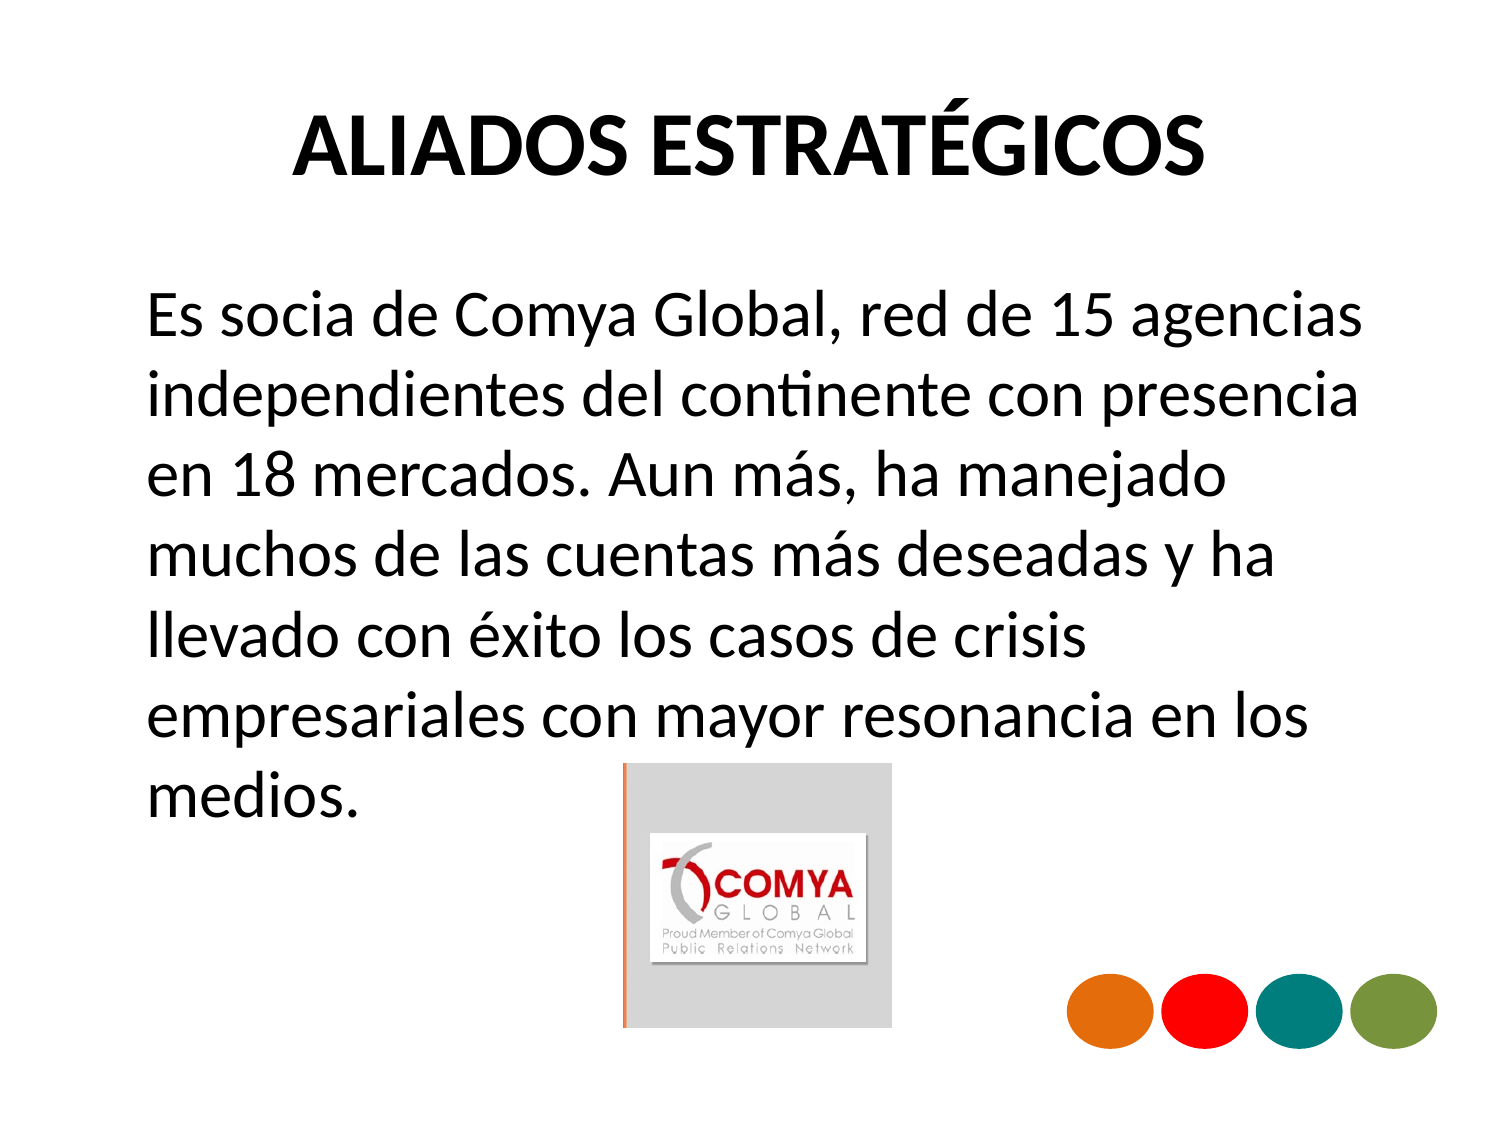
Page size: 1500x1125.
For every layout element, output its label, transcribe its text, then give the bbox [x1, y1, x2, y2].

text_box [1066, 973, 1154, 1049]
text_box [1255, 973, 1343, 1049]
title ALIADOS ESTRATÉGICOS [75, 45, 1425, 233]
text_box [1161, 973, 1249, 1049]
picture [623, 762, 892, 1029]
text_box [1350, 973, 1438, 1049]
list Es socia de Comya Global, red de 15 agencias independientes del continente con presencia en 18 mercados. Aun más, ha manejado muchos de las cuentas más deseadas y ha llevado con éxito los casos de crisis empresariales con mayor resonancia en los medios. [75, 262, 1425, 1005]
